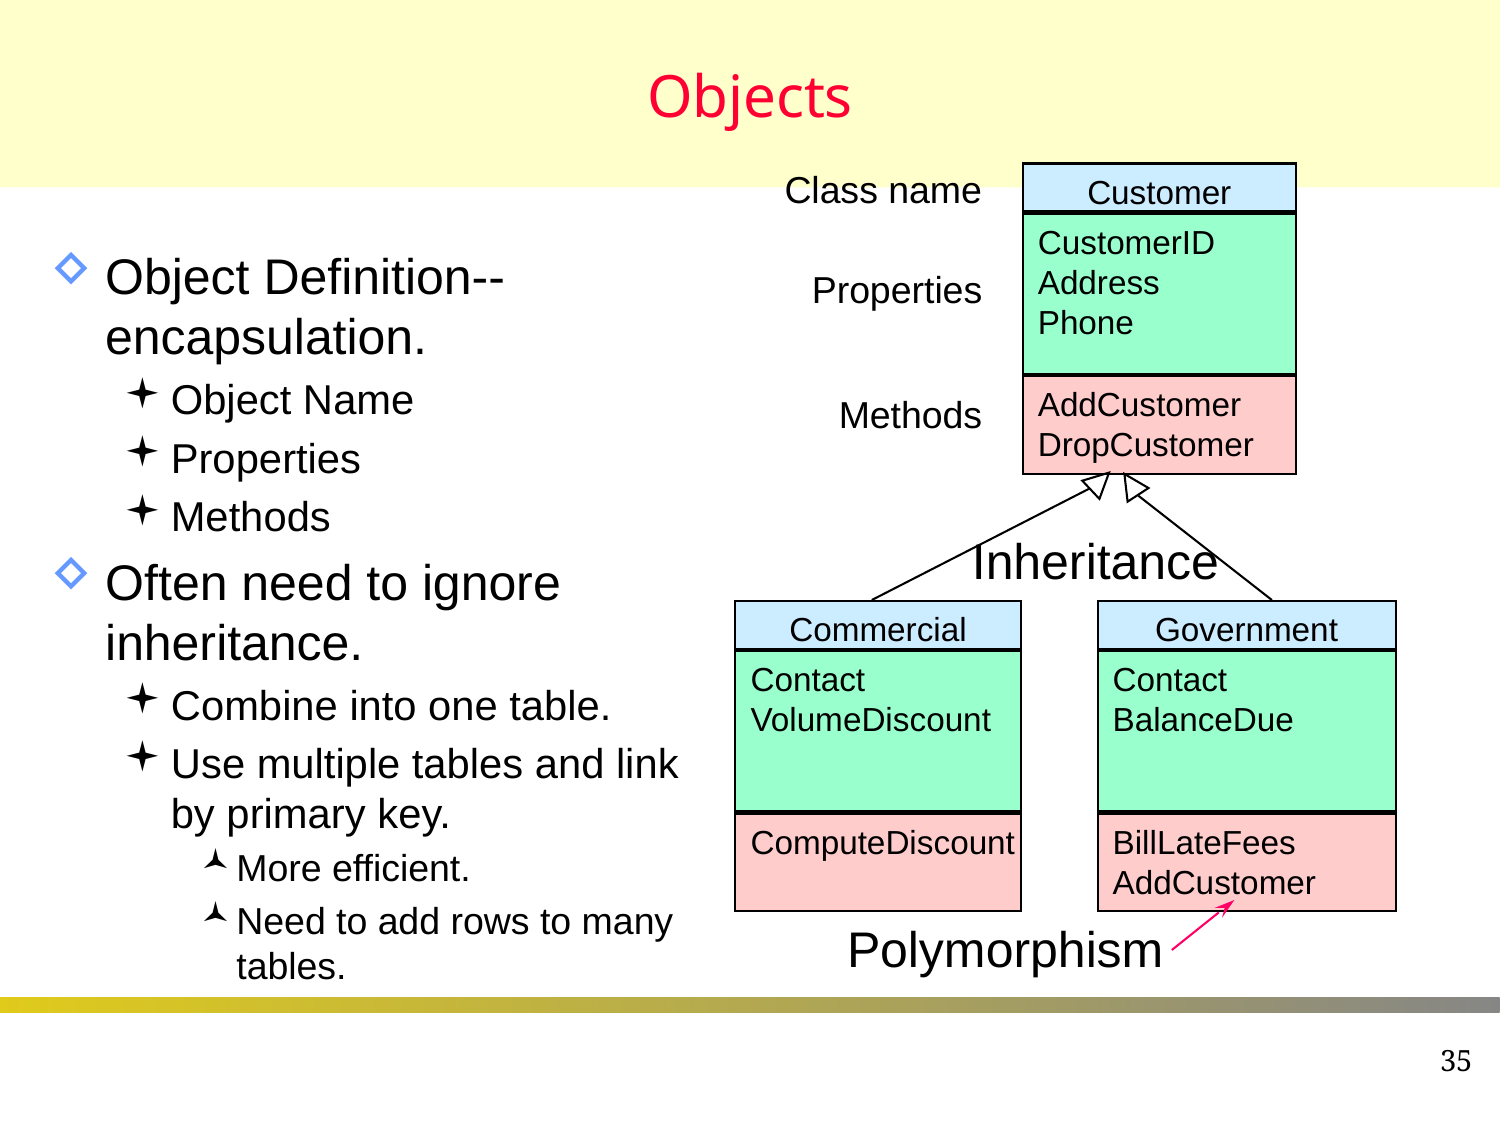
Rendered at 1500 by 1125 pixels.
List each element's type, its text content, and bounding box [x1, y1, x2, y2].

text_box [1125, 482, 1149, 502]
text_box Class name [769, 158, 998, 219]
text_box [1083, 482, 1106, 499]
text_box Properties [796, 258, 998, 319]
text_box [1022, 163, 1296, 475]
list Object Definition--encapsulation. Object Name Properties Methods Often need to ignore inheritance. Combine into one table. Use multiple tables and link by primary key. More efficient. Need to add rows to many tables. [33, 237, 736, 988]
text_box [1097, 600, 1397, 912]
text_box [735, 600, 1022, 912]
text_box Methods [823, 383, 998, 444]
text_box Polymorphism [832, 909, 1179, 985]
title Objects [0, 0, 1500, 188]
slide_number 35 [1174, 1024, 1488, 1101]
text_box Inheritance [956, 522, 1235, 598]
